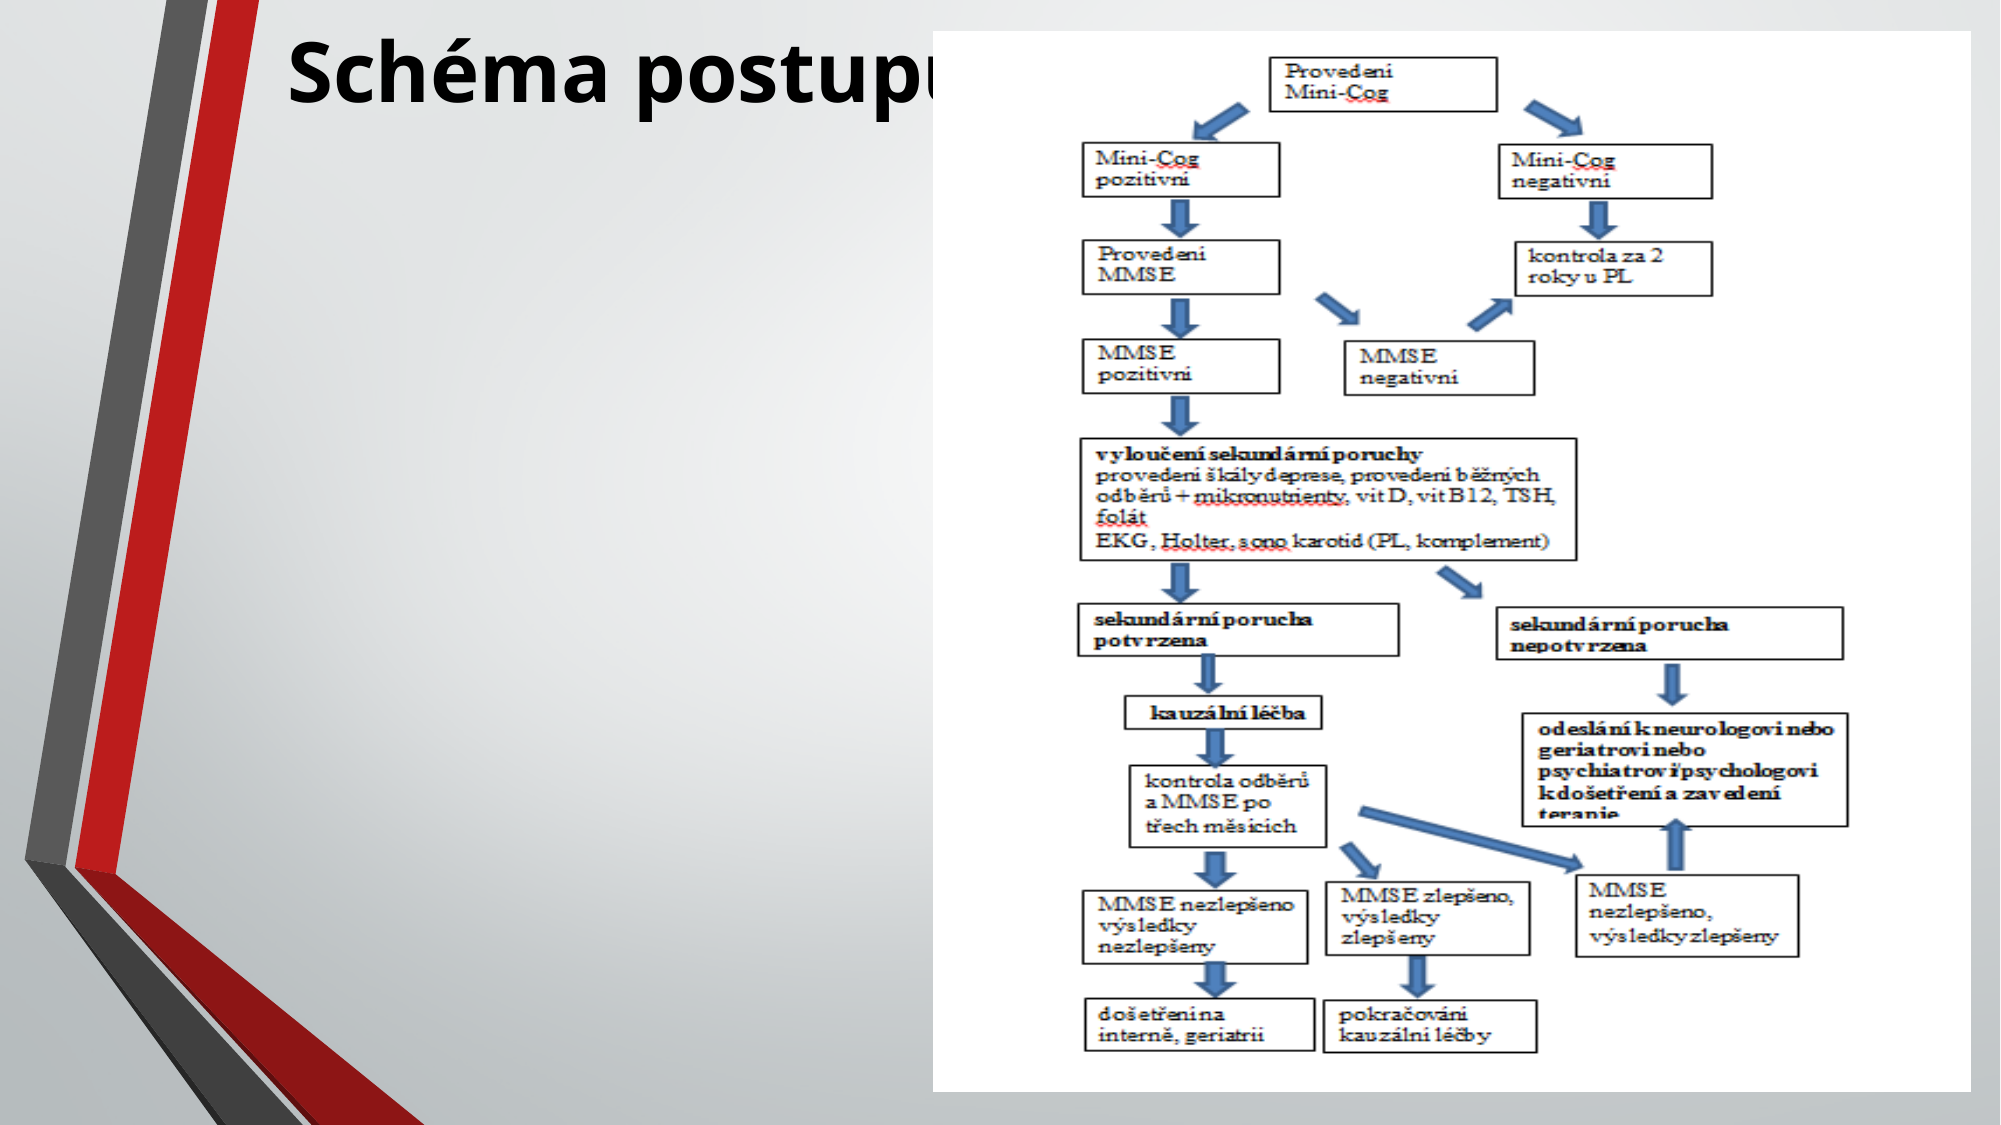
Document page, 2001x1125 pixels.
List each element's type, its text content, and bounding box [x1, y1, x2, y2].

picture [933, 31, 1971, 1092]
title Schéma postupu [272, 0, 1750, 138]
